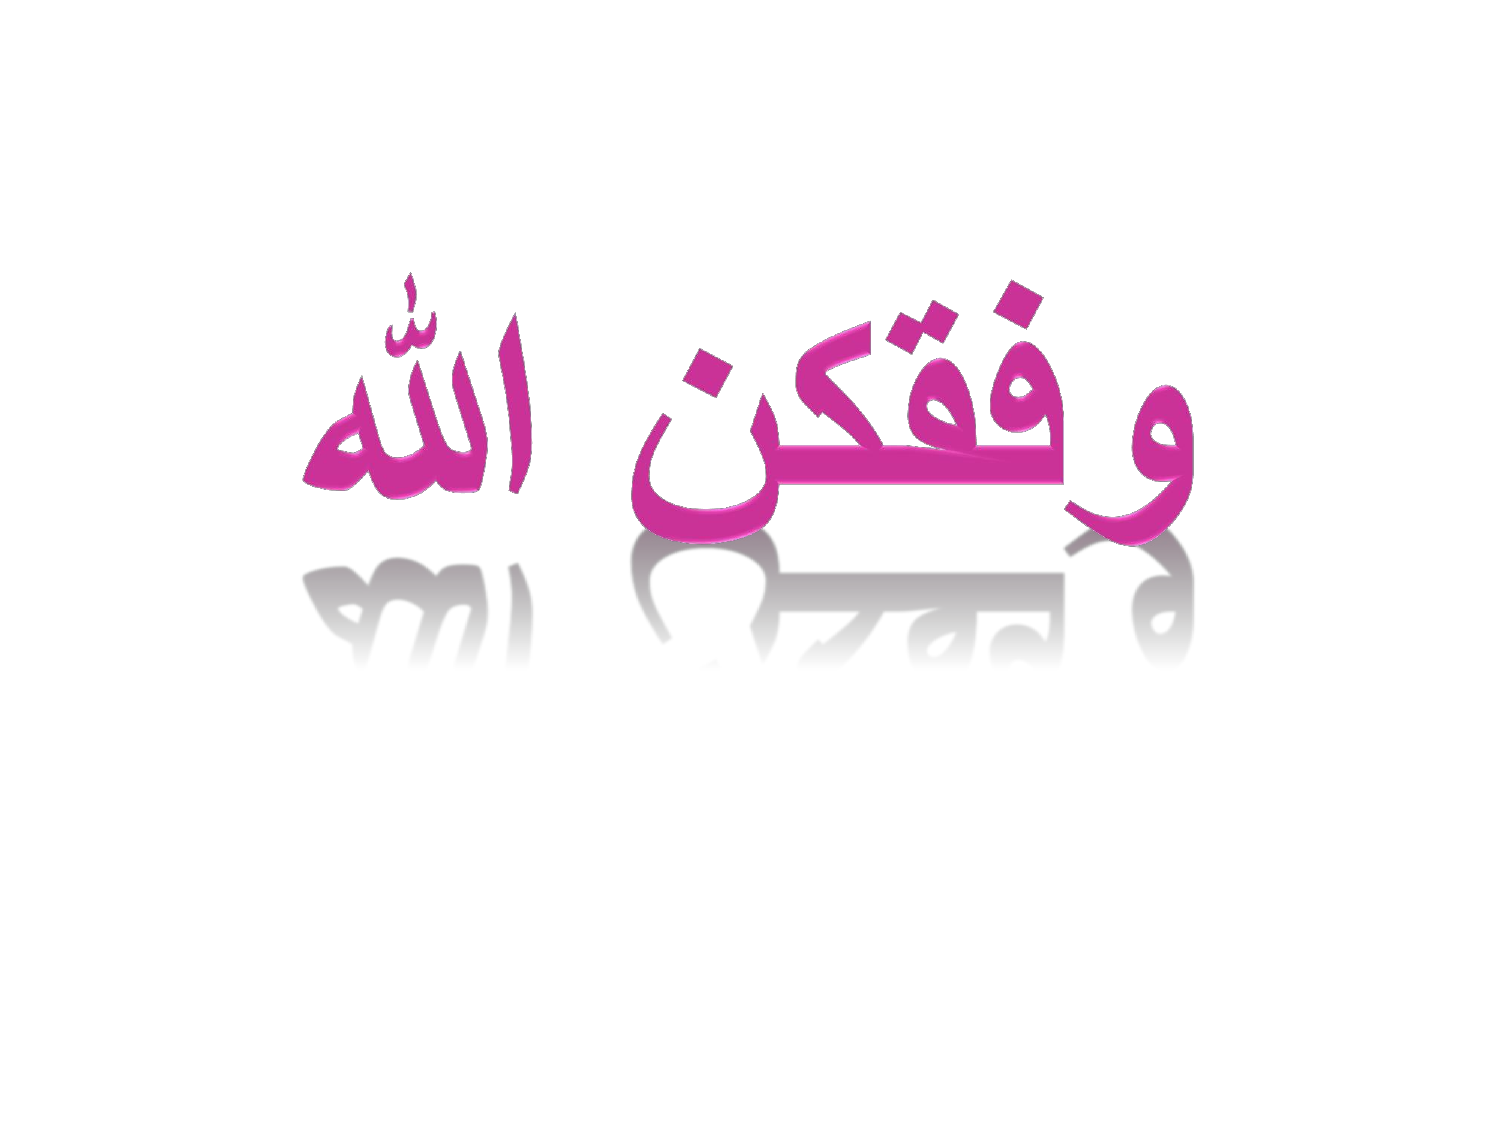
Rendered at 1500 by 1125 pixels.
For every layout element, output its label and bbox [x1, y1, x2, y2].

text_box [38, 270, 1369, 816]
